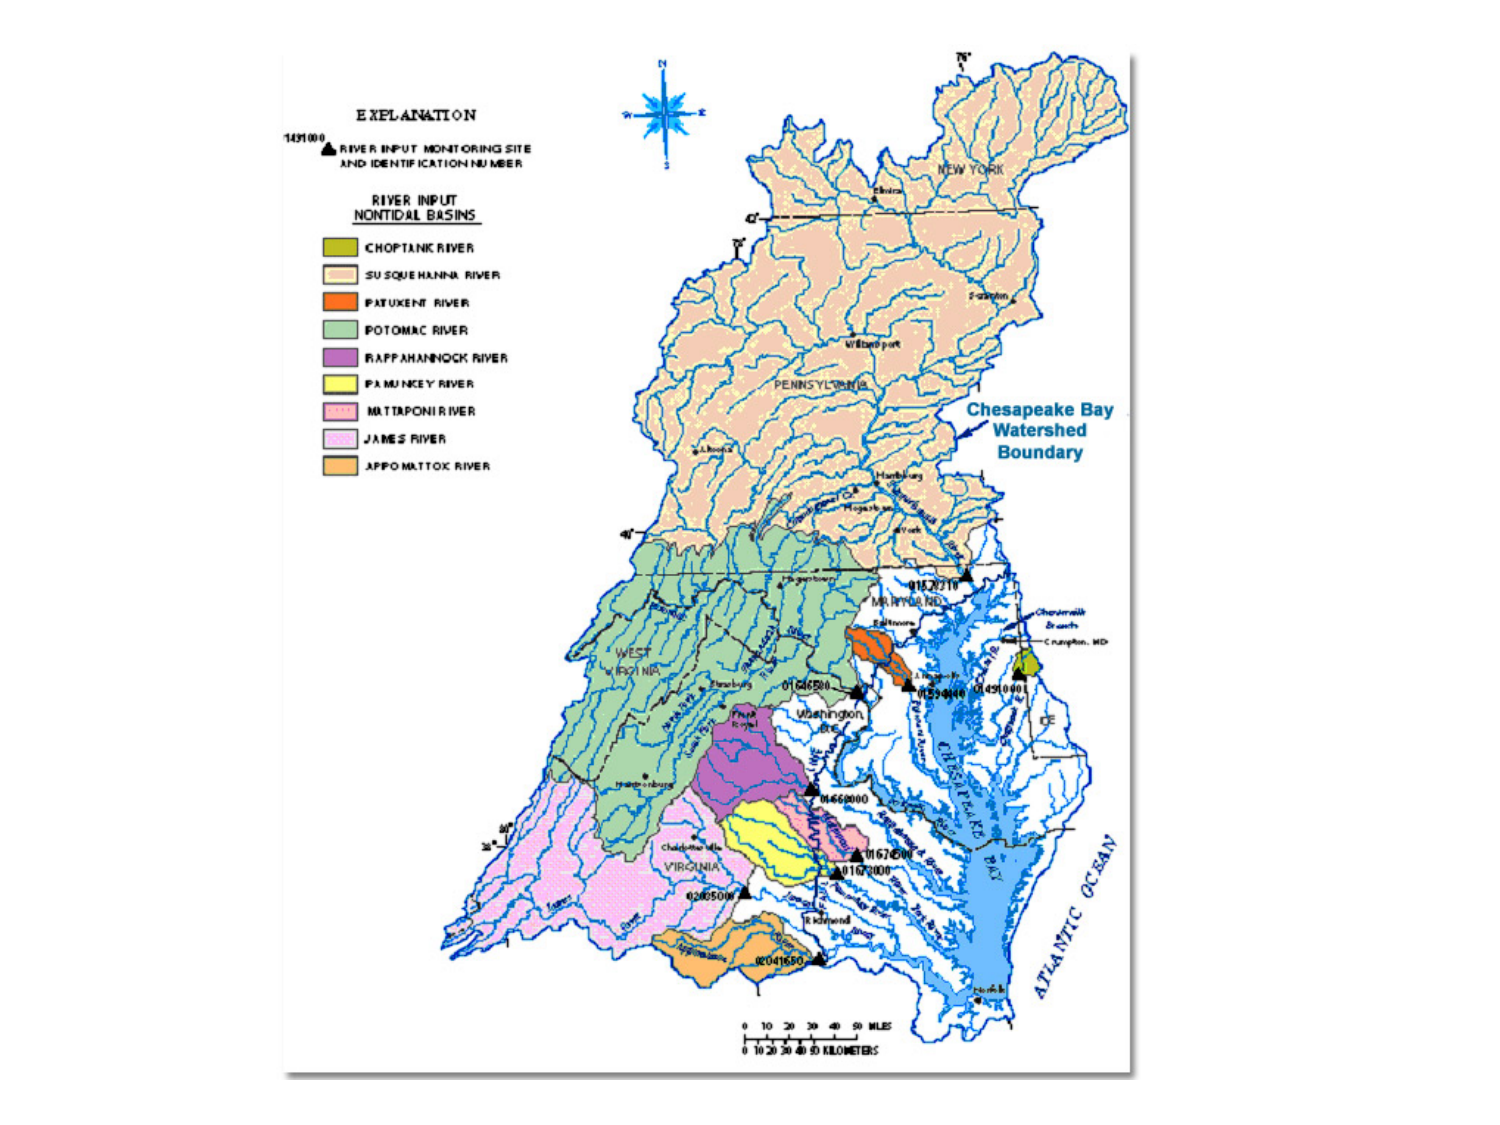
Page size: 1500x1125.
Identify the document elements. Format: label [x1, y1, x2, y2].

picture [276, 44, 1142, 1081]
